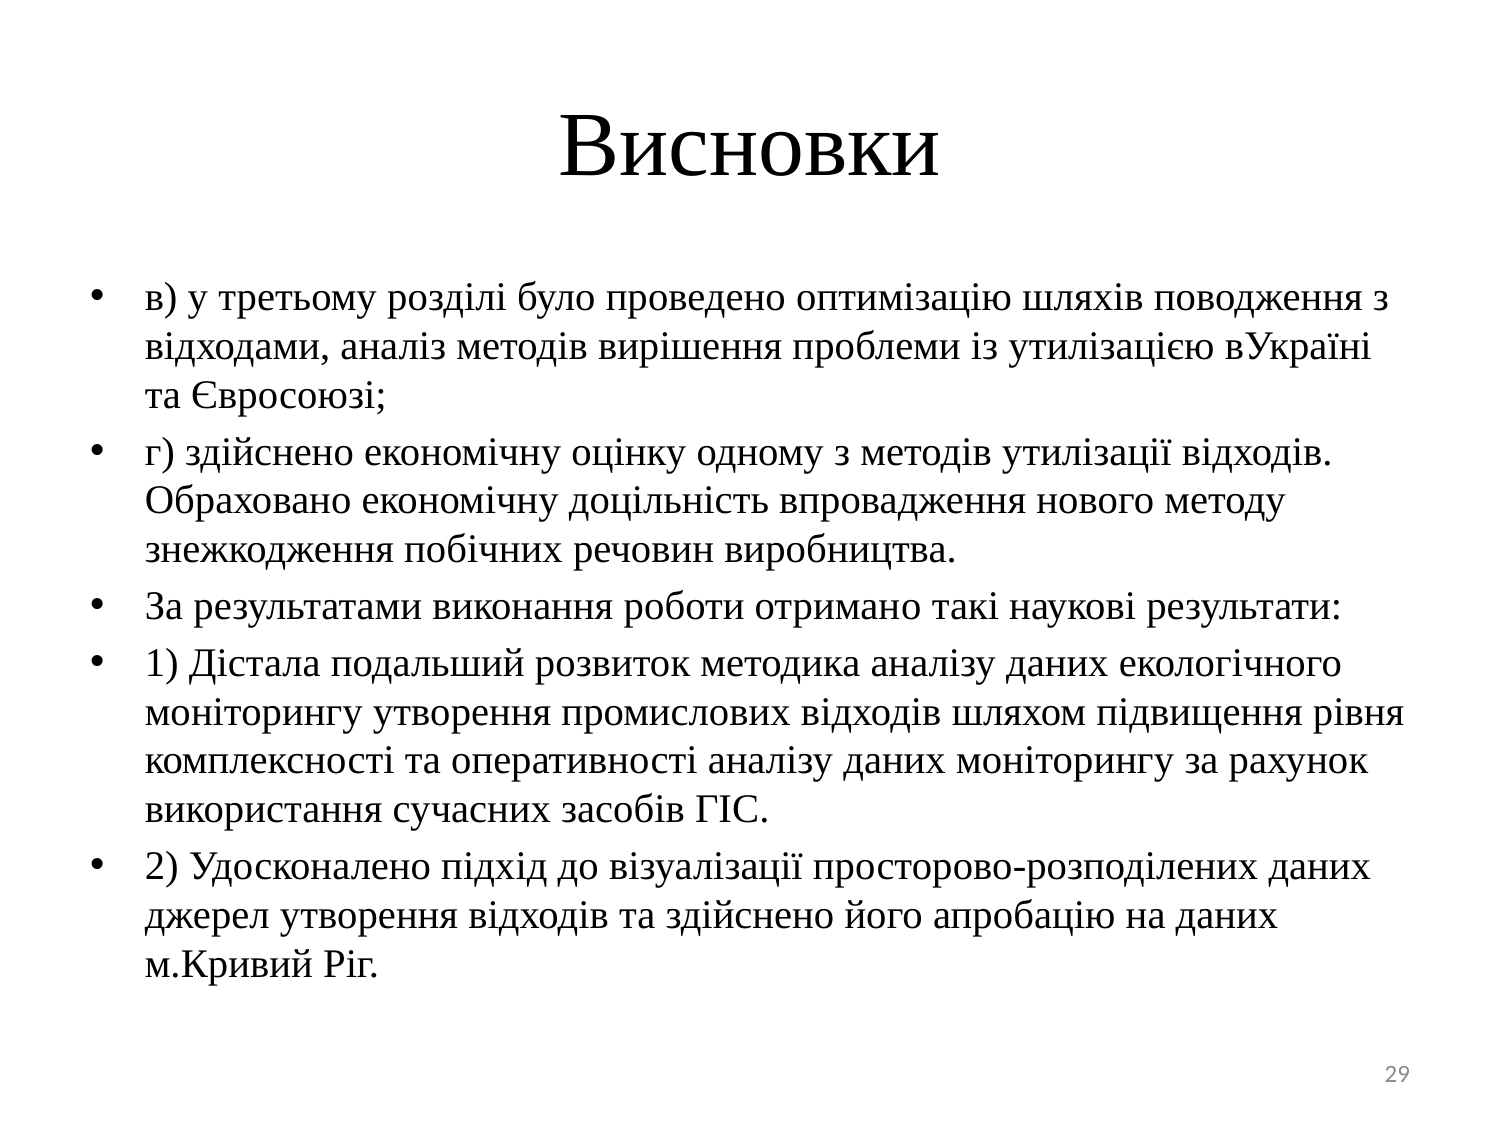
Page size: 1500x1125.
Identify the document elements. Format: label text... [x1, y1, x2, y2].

slide_number 29 [1074, 1042, 1425, 1103]
title Висновки [75, 45, 1425, 233]
list в) у третьому розділі було проведено оптимізацію шляхів поводження з відходами, аналіз методів вирішення проблеми із утилізацією вУкраїні та Євросоюзі; г) здійснено економічну оцінку одному з методів утилізації відходів. Обраховано економічну доцільність впровадження нового методу знежкодження побічних речовин виробництва. За результатами виконання роботи отримано такі наукові результати: 1) Дістала подальший розвиток методика аналізу даних екологічного моніторингу утворення промислових відходів шляхом підвищення рівня комплексності та оперативності аналізу даних моніторингу за рахунок використання сучасних засобів ГІС. 2) Удосконалено підхід до візуалізації просторово-розподілених даних джерел утворення відходів та здійснено його апробацію на даних м.Кривий Ріг. [75, 262, 1425, 1005]
